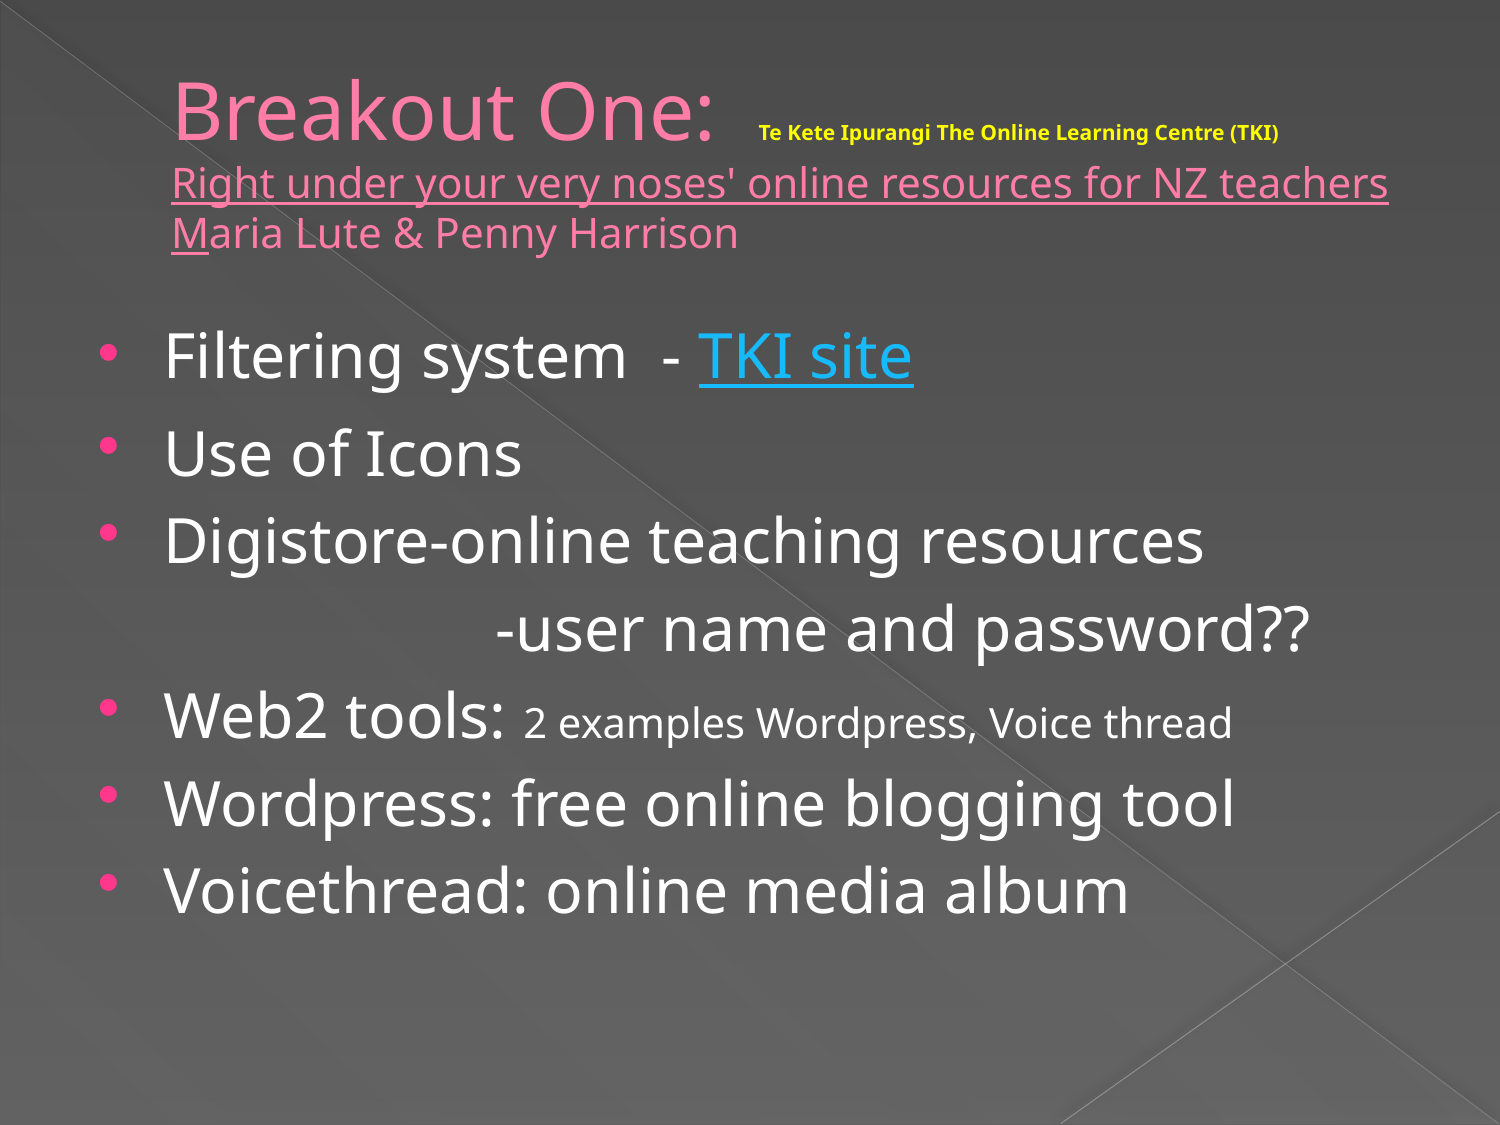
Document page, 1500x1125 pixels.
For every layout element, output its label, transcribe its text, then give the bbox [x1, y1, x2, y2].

list Filtering system - TKI site Use of Icons Digistore-online teaching resources -user name and password?? Web2 tools: 2 examples Wordpress, Voice thread Wordpress: free online blogging tool Voicethread: online media album [75, 308, 1425, 1059]
title Breakout One: Te Kete Ipurangi The Online Learning Centre (TKI) Right under your very noses' online resources for NZ teachers Maria Lute & Penny Harrison [75, 43, 1425, 274]
